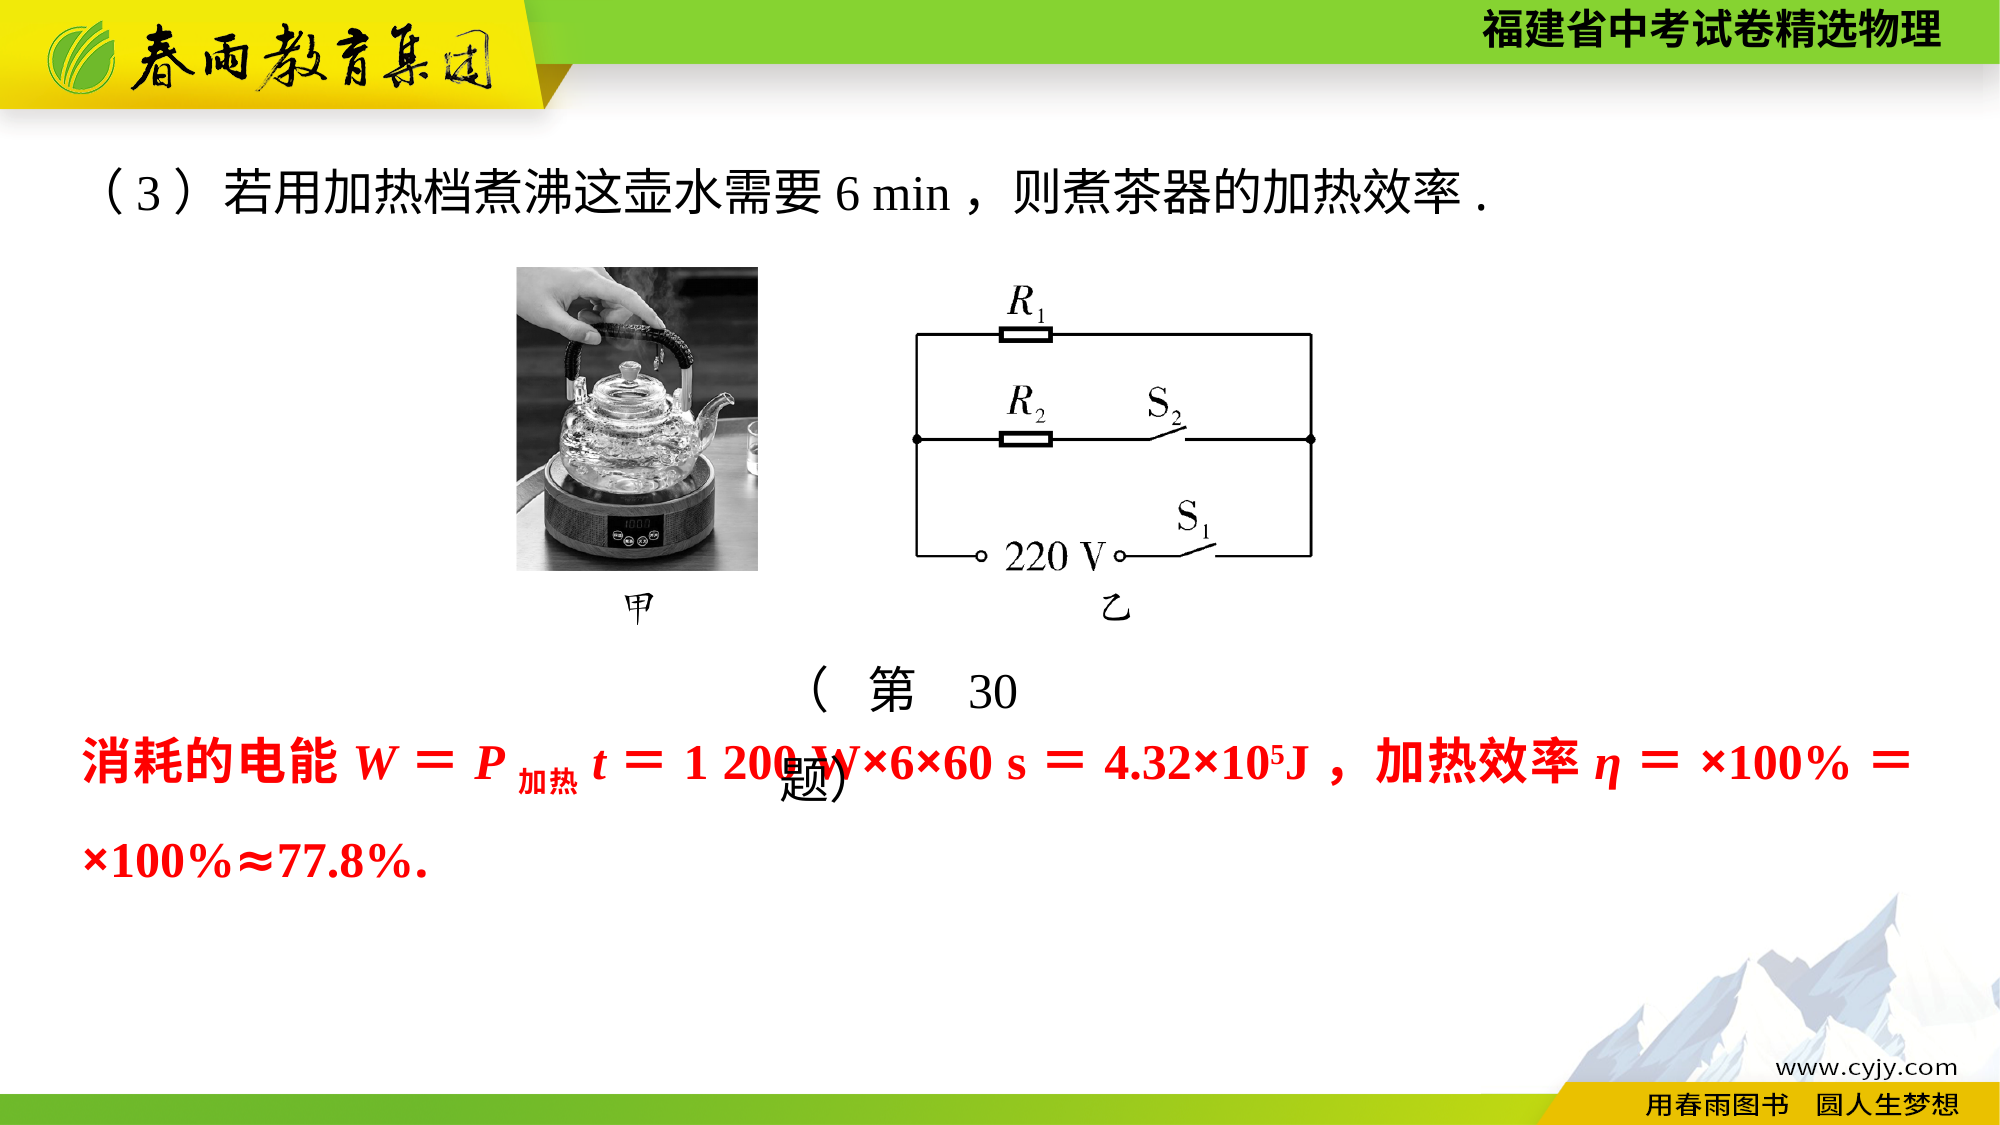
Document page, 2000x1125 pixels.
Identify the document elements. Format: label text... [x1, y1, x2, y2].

list （3）若用加热档煮沸这壶水需要6 min，则煮茶器的加热效率. [59, 122, 1944, 217]
text_box （第30题） [765, 634, 1045, 727]
picture [0, 0, 2000, 1125]
